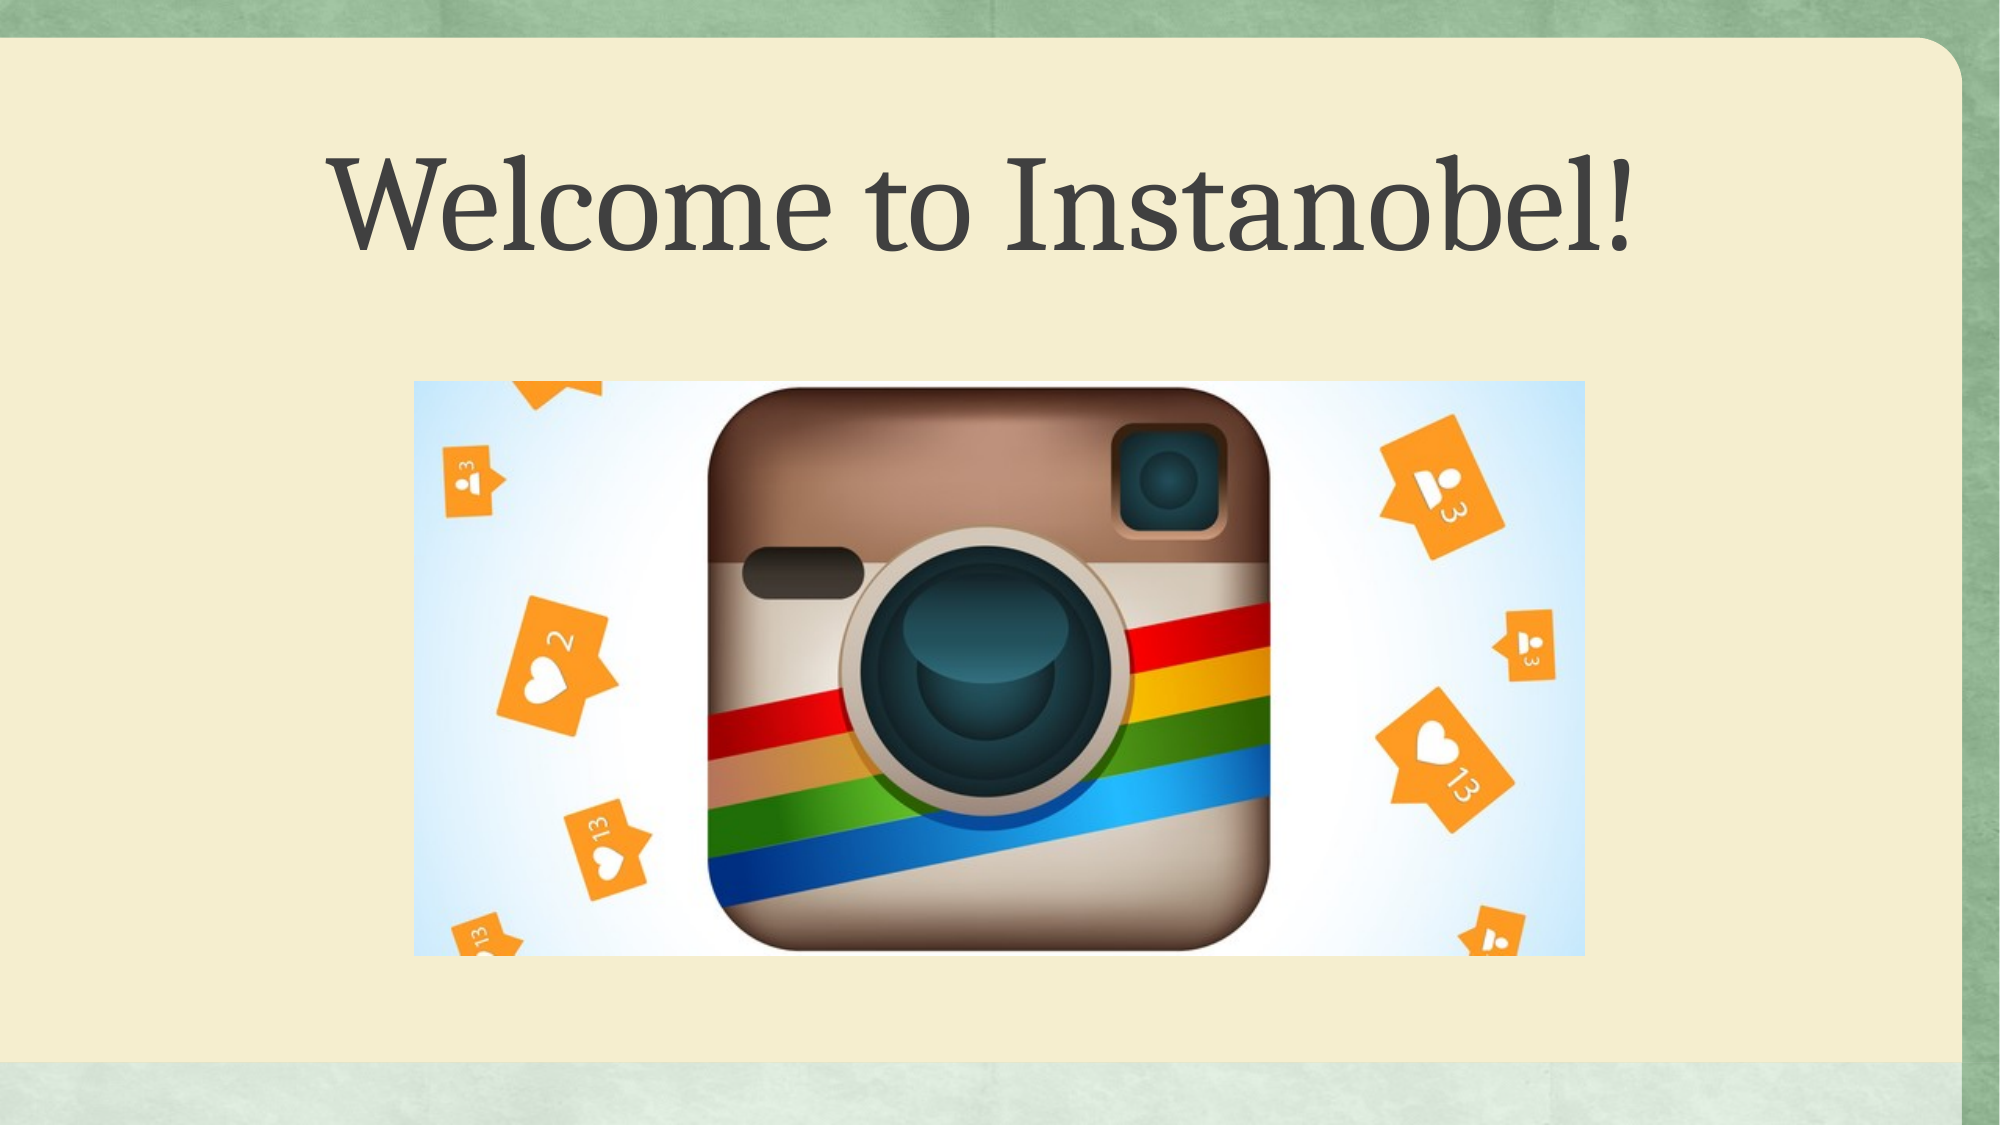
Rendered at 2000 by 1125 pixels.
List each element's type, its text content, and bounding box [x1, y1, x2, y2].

title Welcome to Instanobel! [212, 92, 1788, 288]
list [414, 381, 1586, 956]
